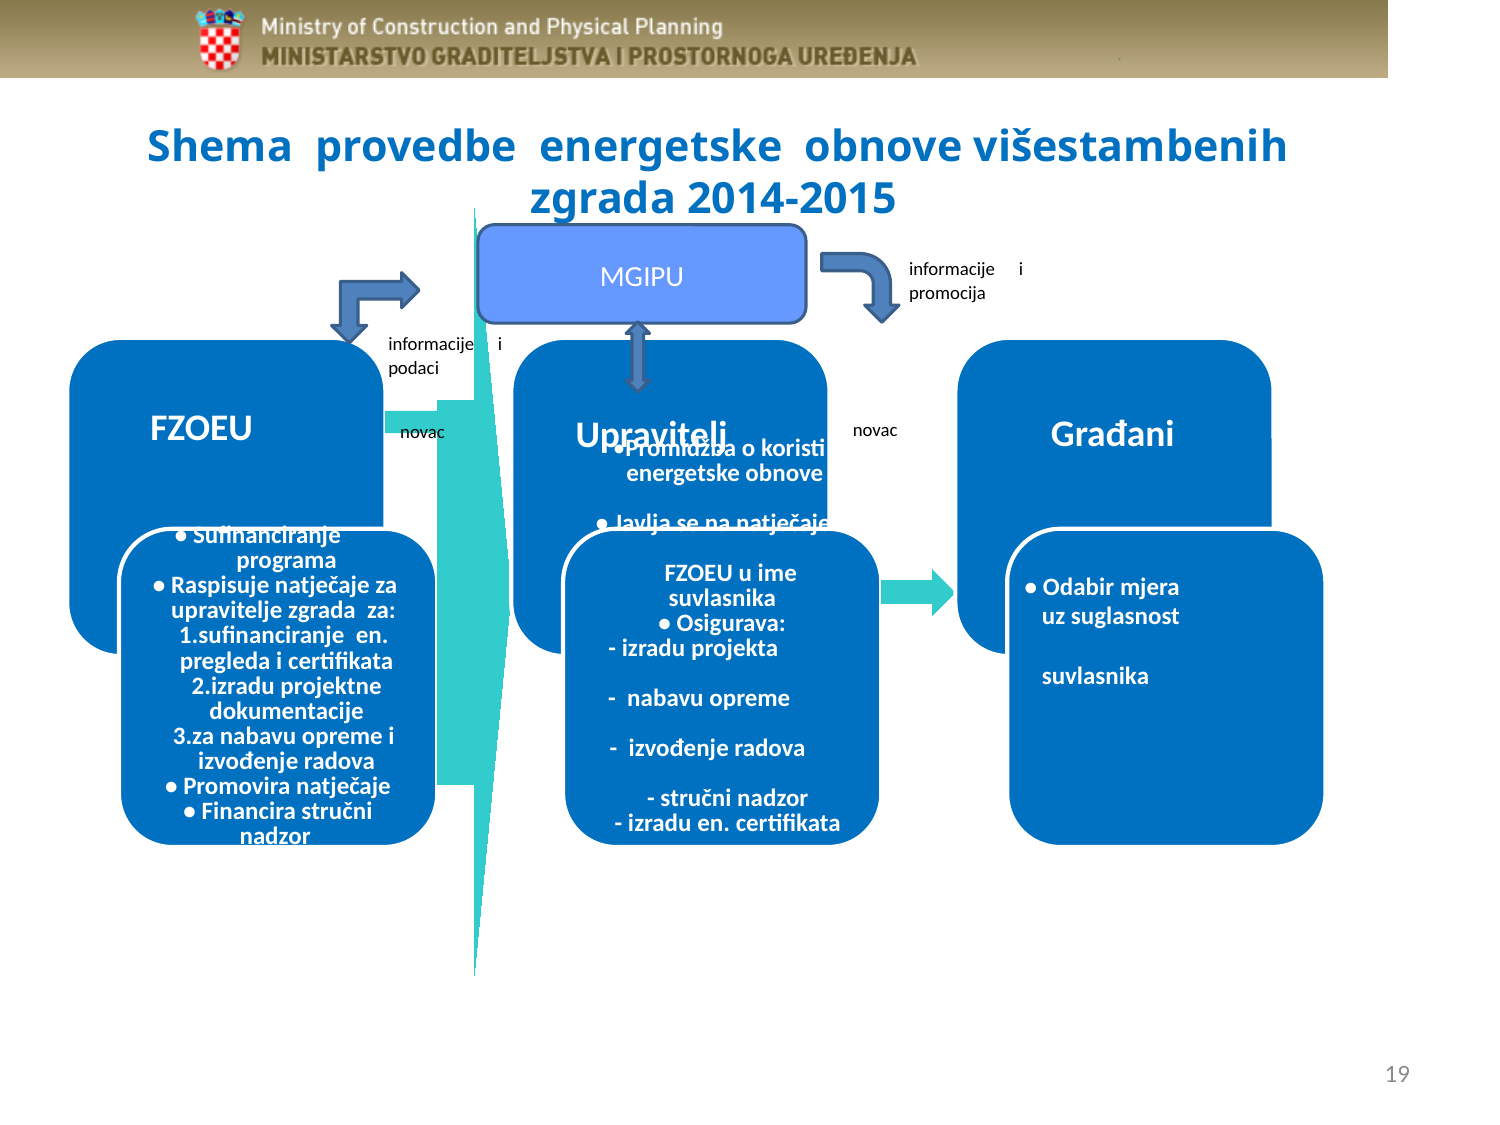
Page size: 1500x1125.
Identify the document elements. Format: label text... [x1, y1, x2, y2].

picture [0, 0, 1389, 79]
slide_number 19 [1074, 1042, 1425, 1103]
title Shema provedbe energetske obnove višestambenih zgrada 2014-2015 [88, 111, 1339, 230]
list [66, 208, 1326, 977]
